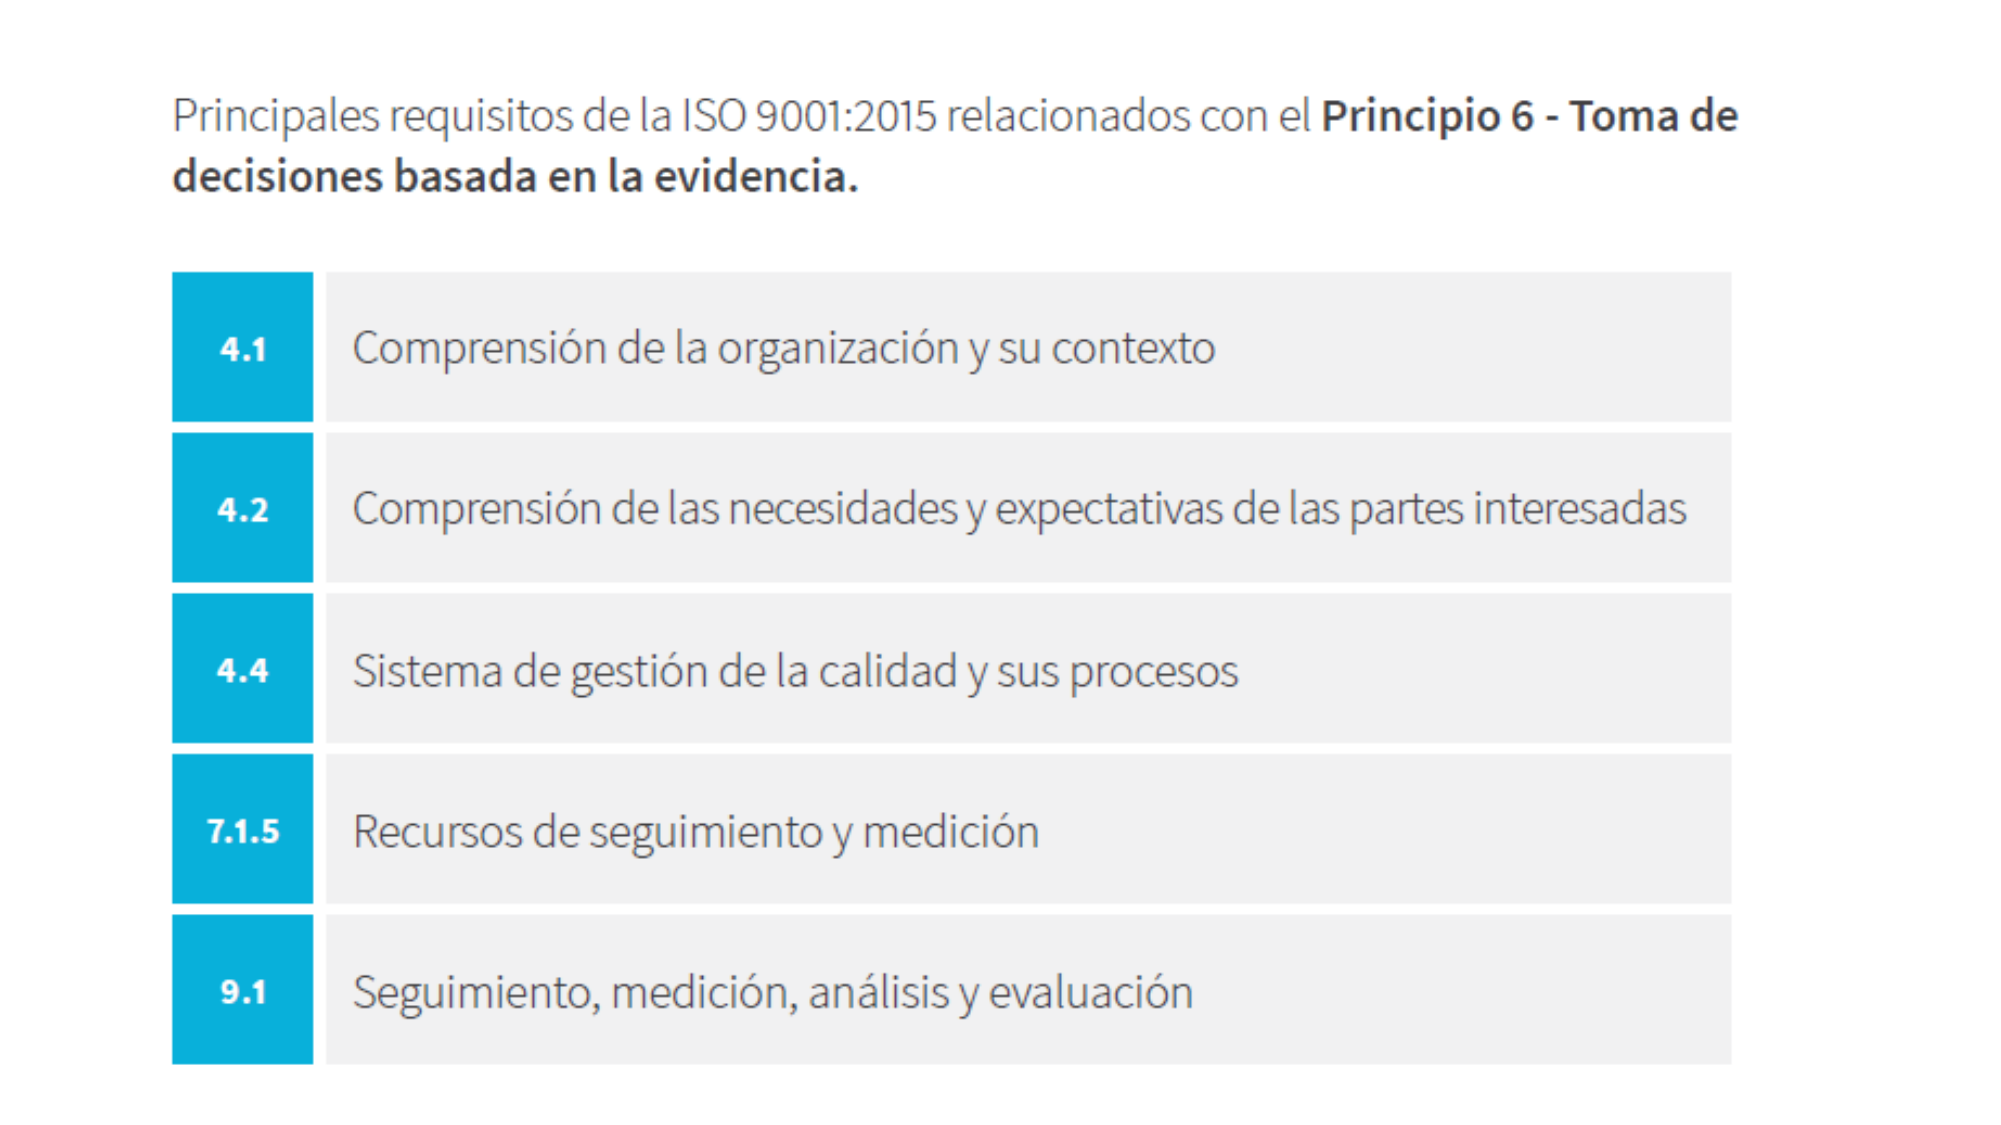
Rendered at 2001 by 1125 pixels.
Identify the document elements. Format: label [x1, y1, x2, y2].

picture [162, 86, 1756, 1091]
